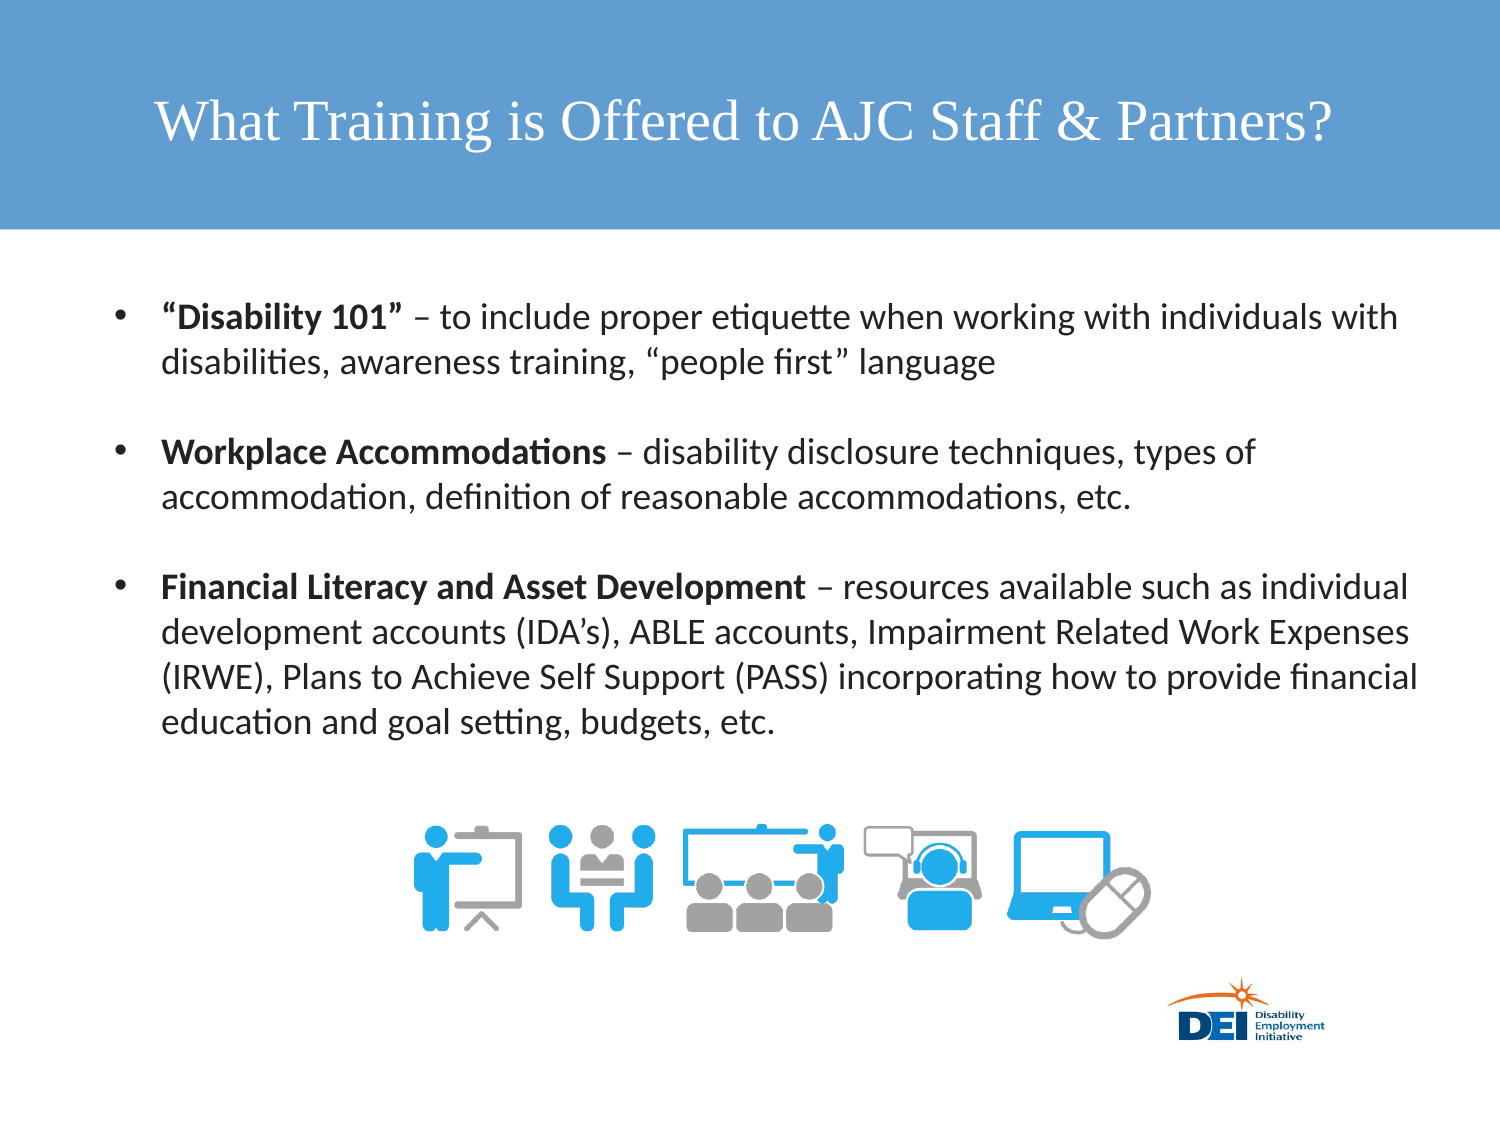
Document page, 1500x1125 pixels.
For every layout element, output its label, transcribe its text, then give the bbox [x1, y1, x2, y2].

picture [1167, 968, 1333, 1057]
text_box What Training is Offered to AJC Staff & Partners? [99, 74, 1389, 160]
picture [396, 756, 1162, 1012]
text_box “Disability 101” – to include proper etiquette when working with individuals with disabilities, awareness training, “people first” language Workplace Accommodations – disability disclosure techniques, types of accommodation, definition of reasonable accommodations, etc. Financial Literacy and Asset Development – resources available such as individual development accounts (IDA’s), ABLE accounts, Impairment Related Work Expenses (IRWE), Plans to Achieve Self Support (PASS) incorporating how to provide financial education and goal setting, budgets, etc. [99, 284, 1459, 795]
